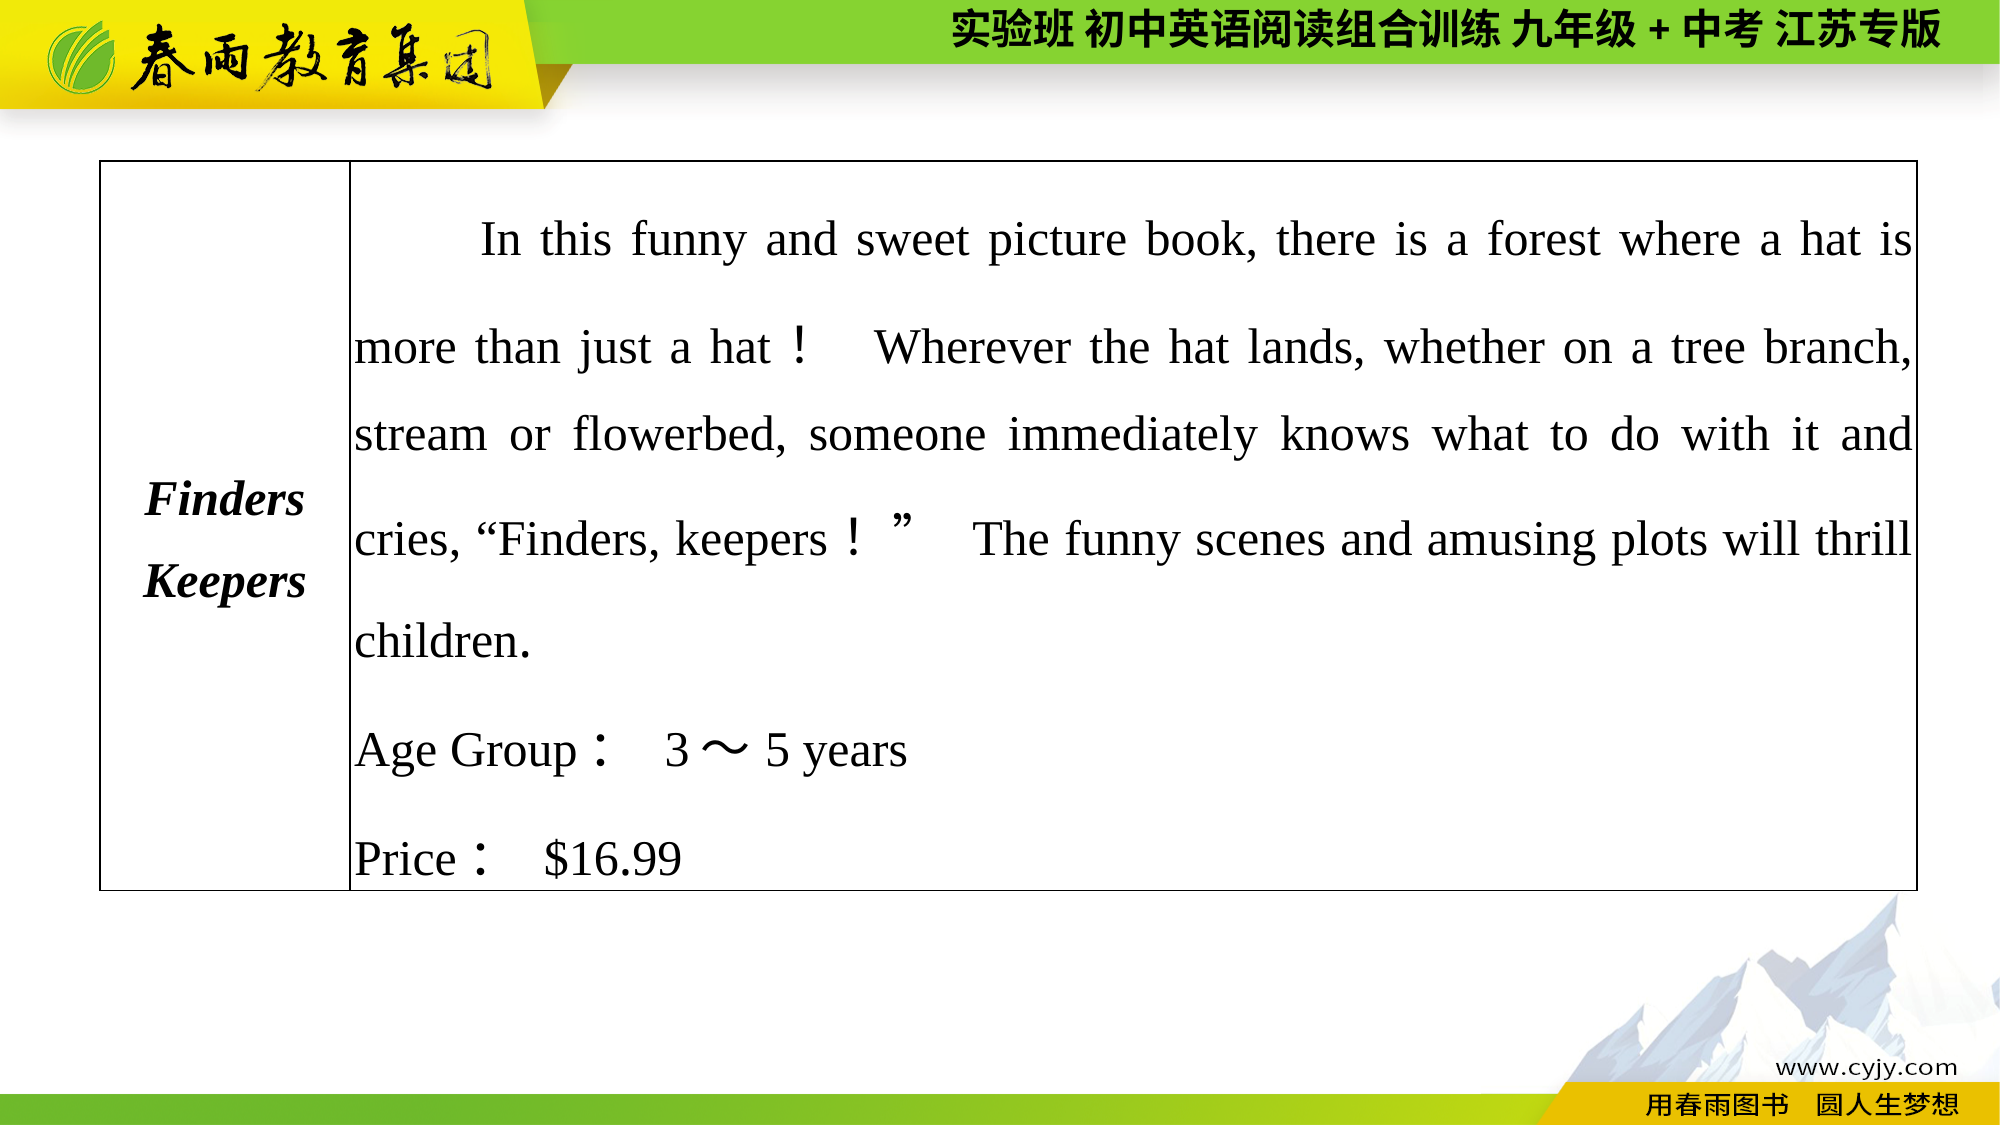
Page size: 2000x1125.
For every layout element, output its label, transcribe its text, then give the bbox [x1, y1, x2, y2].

table_header Finders Keepers [101, 162, 349, 890]
picture [0, 0, 2000, 1125]
table_header In this funny and sweet picture book, there is a forest where a hat is more than just a hat！ Wherever the hat lands, whether on a tree branch, stream or flowerbed, someone immediately knows what to do with it and cries, “Finders, keepers！” The funny scenes and amusing plots will thrill children. Age Group： 3～5 years Price： $16.99 [351, 162, 1916, 890]
